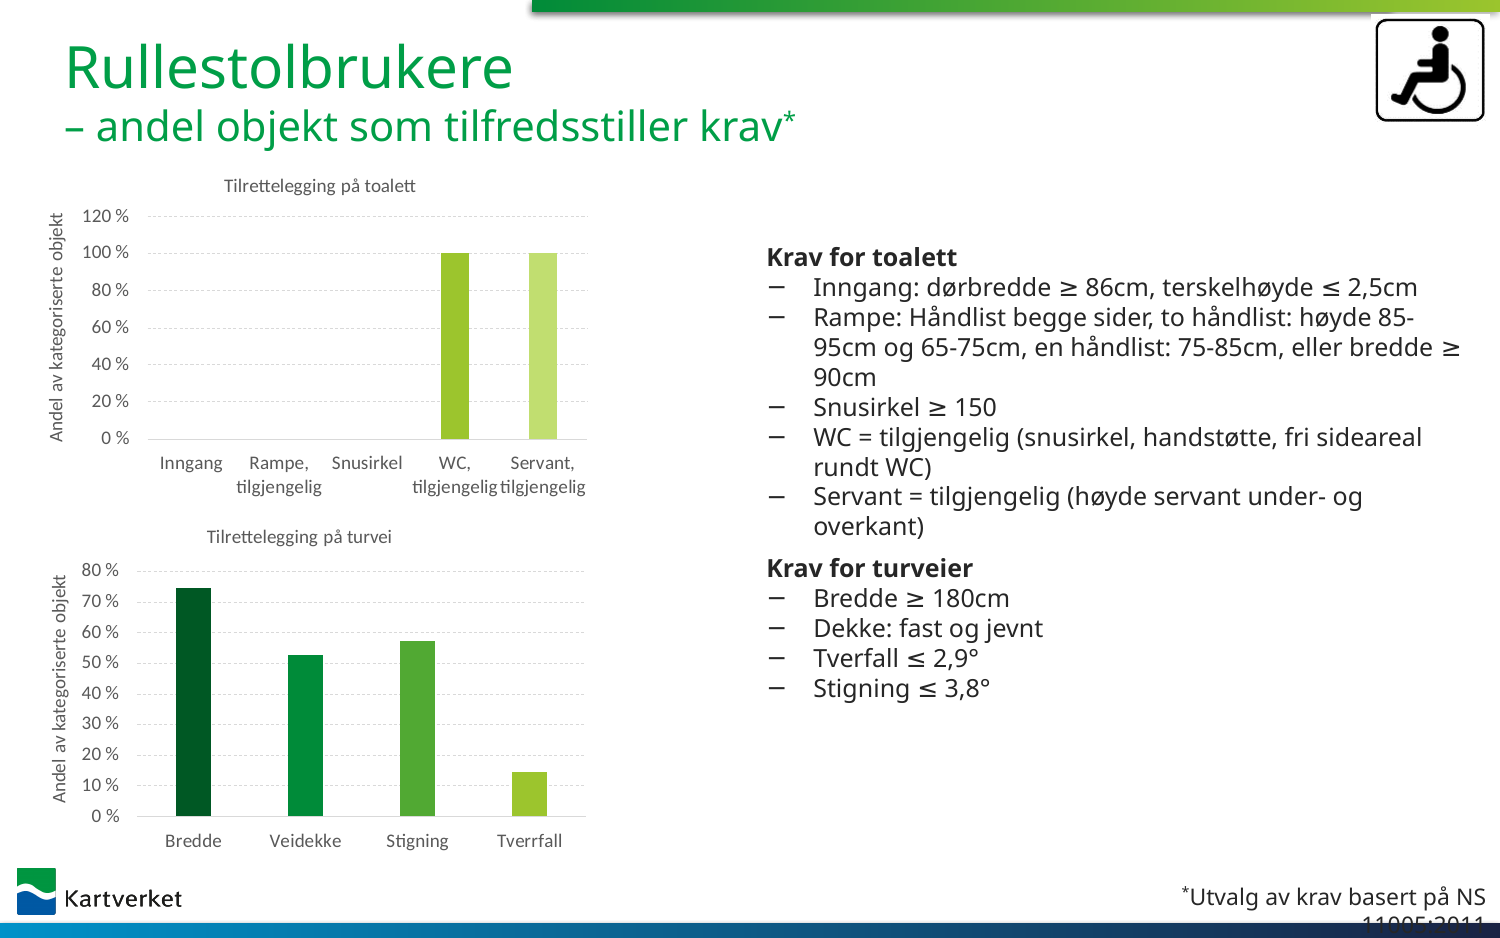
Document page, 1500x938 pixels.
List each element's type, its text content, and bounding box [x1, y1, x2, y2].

picture [1371, 13, 1491, 127]
text_box Rullestolbrukere – andel objekt som tilfredsstiller krav* [49, 14, 1431, 158]
picture [41, 520, 597, 859]
text_box Krav for turveier Bredde ≥ 180cm Dekke: fast og jevnt Tverfall ≤ 2,9° Stigning ≤ 3,8° [751, 545, 1483, 710]
picture [41, 166, 598, 505]
text_box Krav for toalett Inngang: dørbredde ≥ 86cm, terskelhøyde ≤ 2,5cm Rampe: Håndlist begge sider, to håndlist: høyde 85-95cm og 65-75cm, en håndlist: 75-85cm, eller bredde ≥ 90cm Snusirkel ≥ 150 WC = tilgjengelig (snusirkel, handstøtte, fri sideareal rundt WC) Servant = tilgjengelig (høyde servant under- og overkant) [751, 234, 1483, 545]
text_box *Utvalg av krav basert på NS 11005:2011 [1068, 873, 1500, 938]
